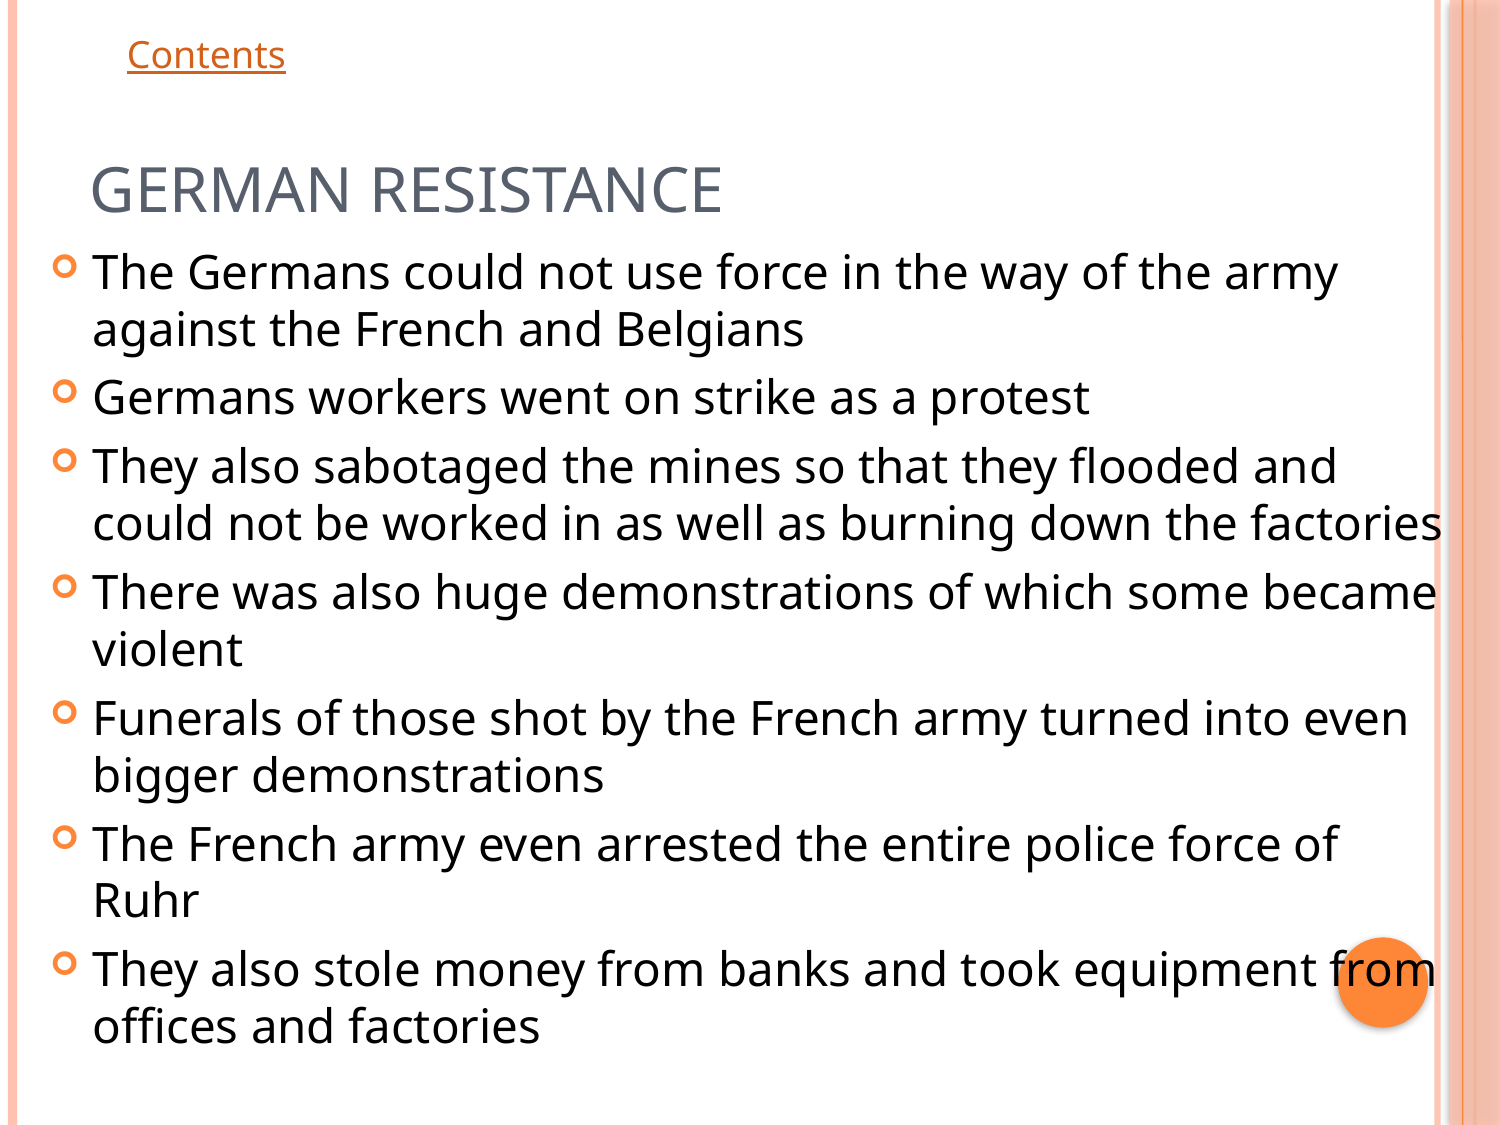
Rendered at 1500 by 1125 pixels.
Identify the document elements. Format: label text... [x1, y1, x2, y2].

title German Resistance [75, 45, 1300, 233]
list The Germans could not use force in the way of the army against the French and Belgians Germans workers went on strike as a protest They also sabotaged the mines so that they flooded and could not be worked in as well as burning down the factories There was also huge demonstrations of which some became violent Funerals of those shot by the French army turned into even bigger demonstrations The French army even arrested the entire police force of Ruhr They also stole money from banks and took equipment from offices and factories [34, 234, 1466, 1091]
